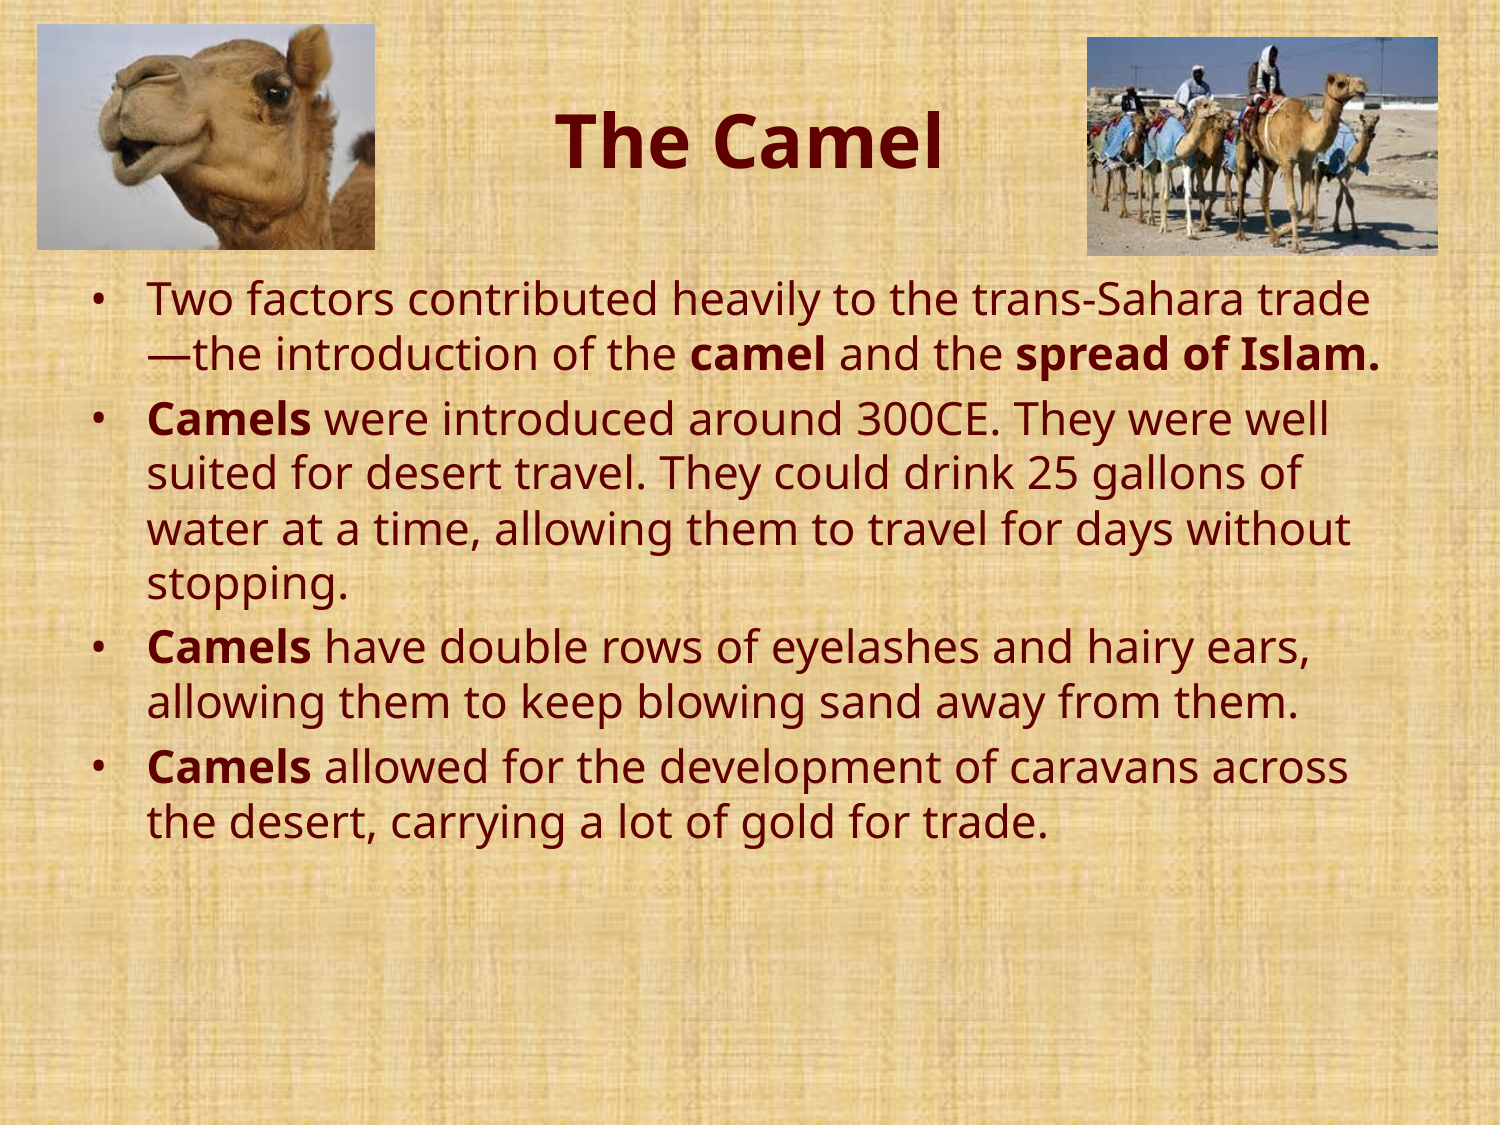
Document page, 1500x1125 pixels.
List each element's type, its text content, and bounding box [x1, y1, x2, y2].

list Two factors contributed heavily to the trans-Sahara trade—the introduction of the camel and the spread of Islam. Camels were introduced around 300CE. They were well suited for desert travel. They could drink 25 gallons of water at a time, allowing them to travel for days without stopping. Camels have double rows of eyelashes and hairy ears, allowing them to keep blowing sand away from them. Camels allowed for the development of caravans across the desert, carrying a lot of gold for trade. [75, 262, 1425, 1005]
picture [0, 0, 1500, 1125]
title The Camel [379, 45, 1082, 233]
